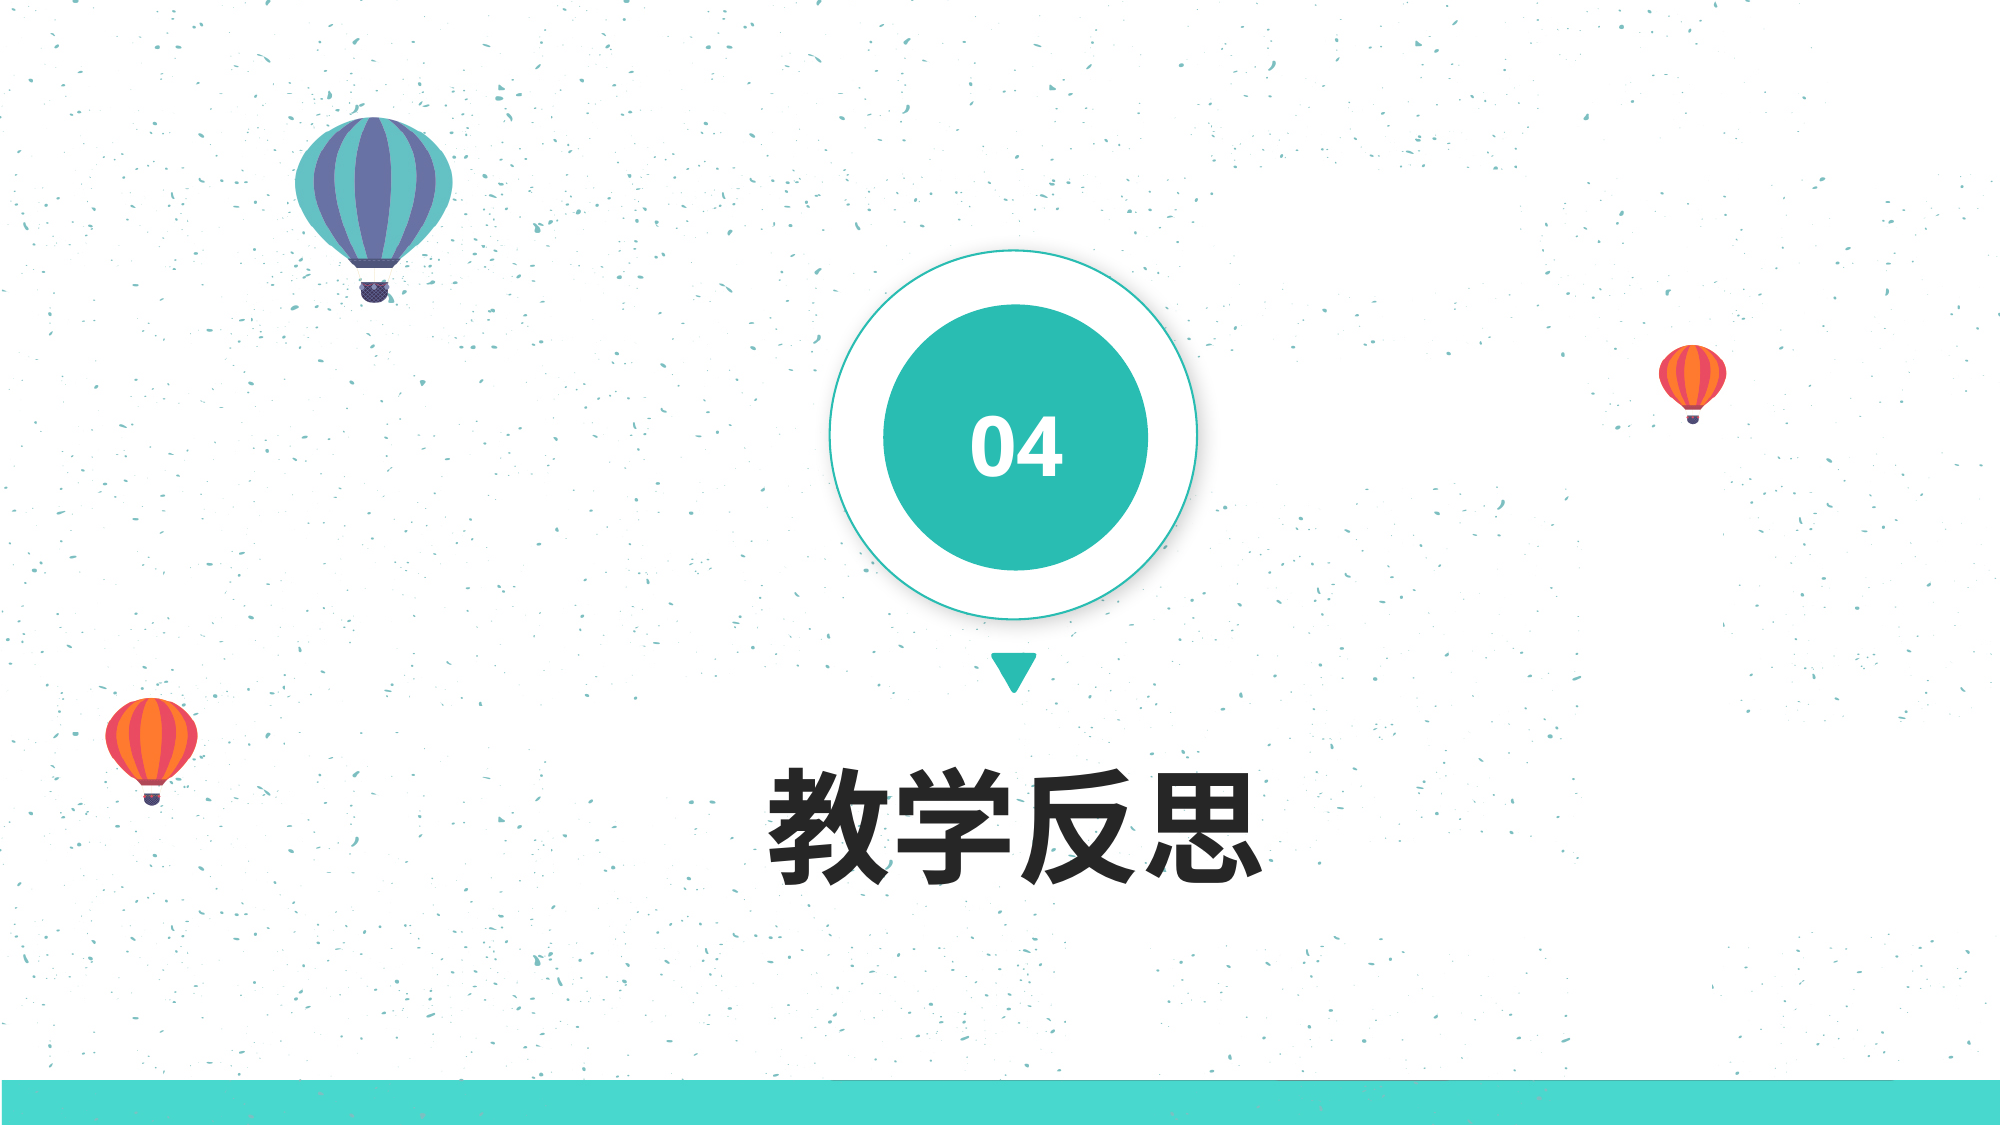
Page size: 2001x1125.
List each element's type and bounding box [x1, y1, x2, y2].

picture [0, 0, 2000, 1125]
text_box [702, 250, 1331, 910]
